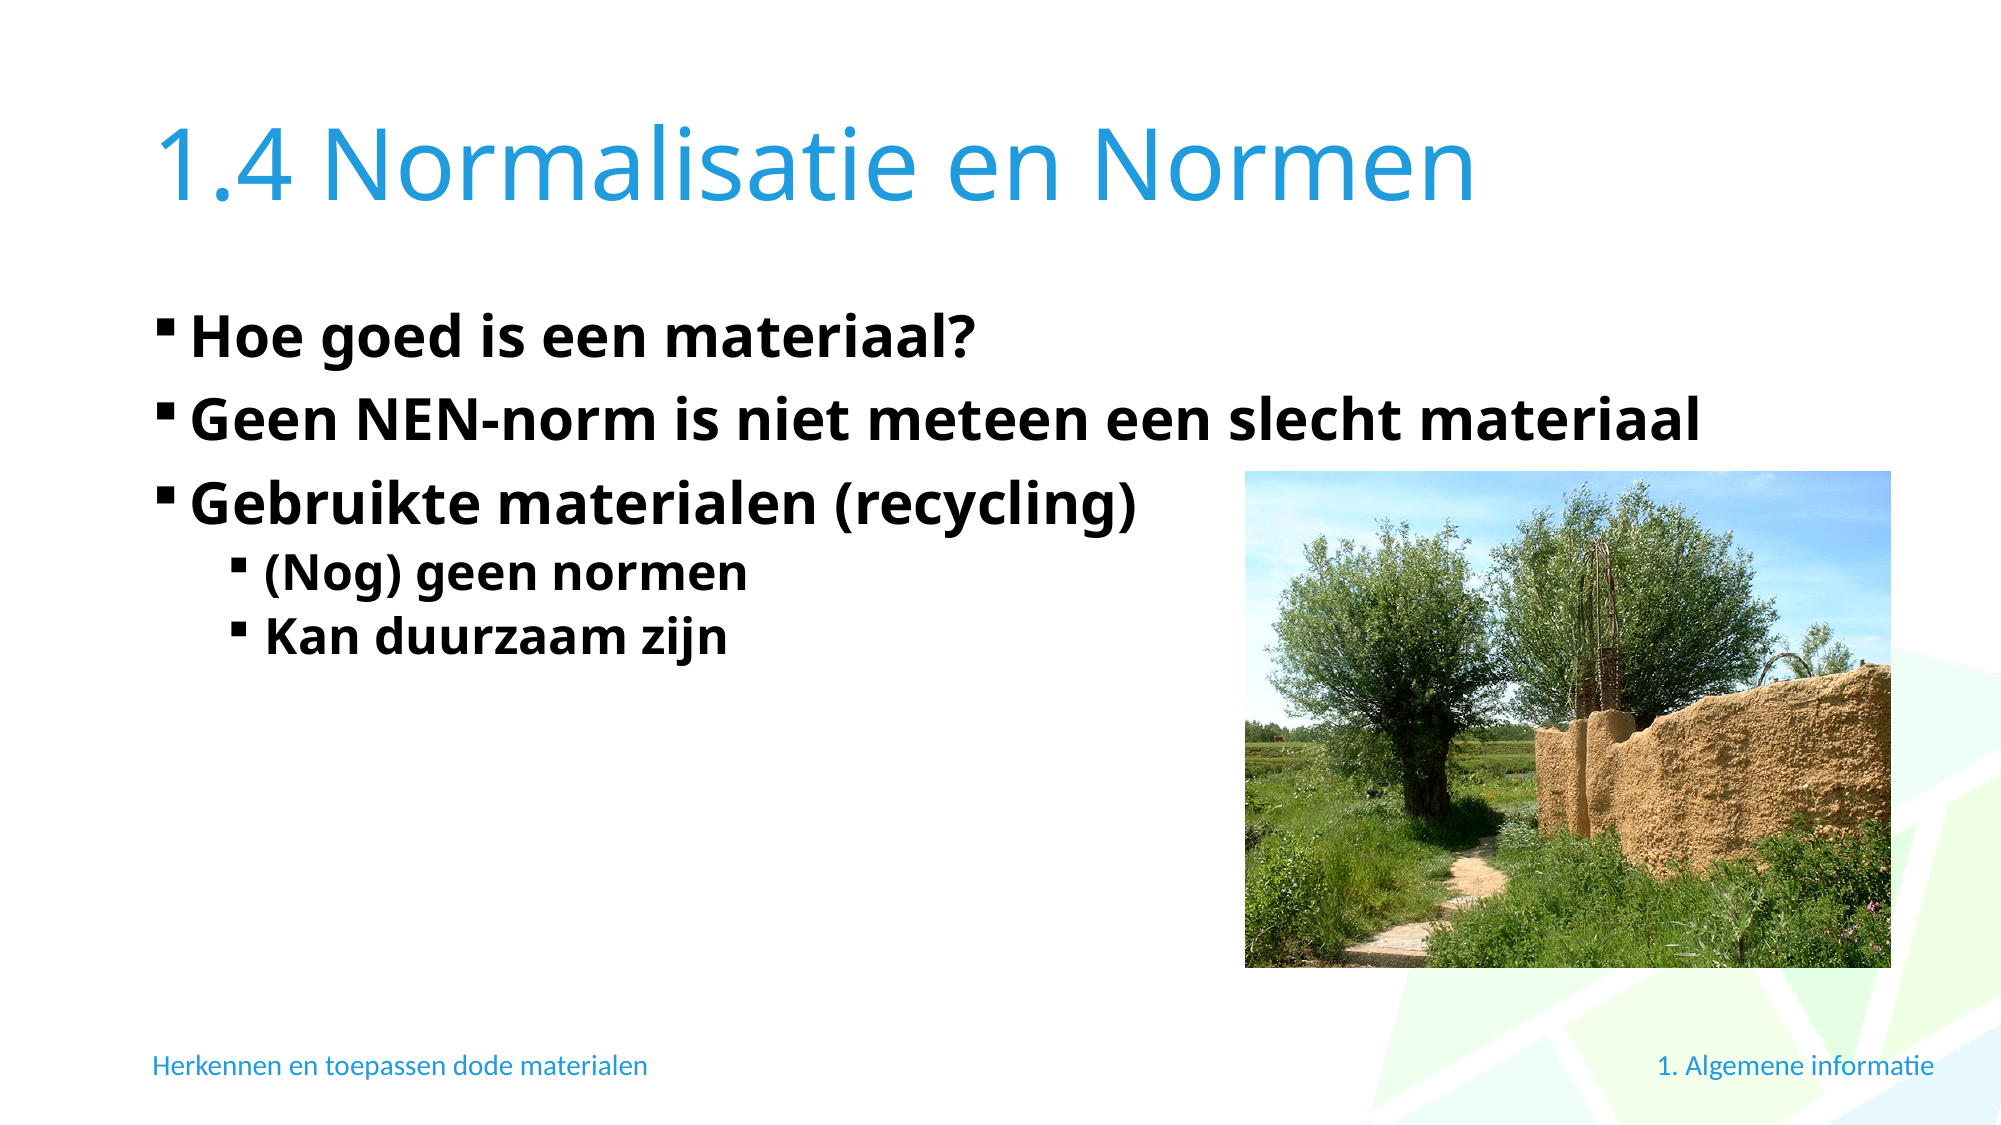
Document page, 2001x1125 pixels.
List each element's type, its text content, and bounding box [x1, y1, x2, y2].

list 1. Algemene informatie [1412, 1042, 1950, 1103]
list Hoe goed is een materiaal? Geen NEN-norm is niet meteen een slecht materiaal Gebruikte materialen (recycling) (Nog) geen normen Kan duurzaam zijn [137, 299, 1863, 1014]
title 1.4 Normalisatie en Normen [137, 59, 1863, 278]
list Herkennen en toepassen dode materialen [137, 1042, 770, 1103]
picture [1245, 471, 1891, 968]
